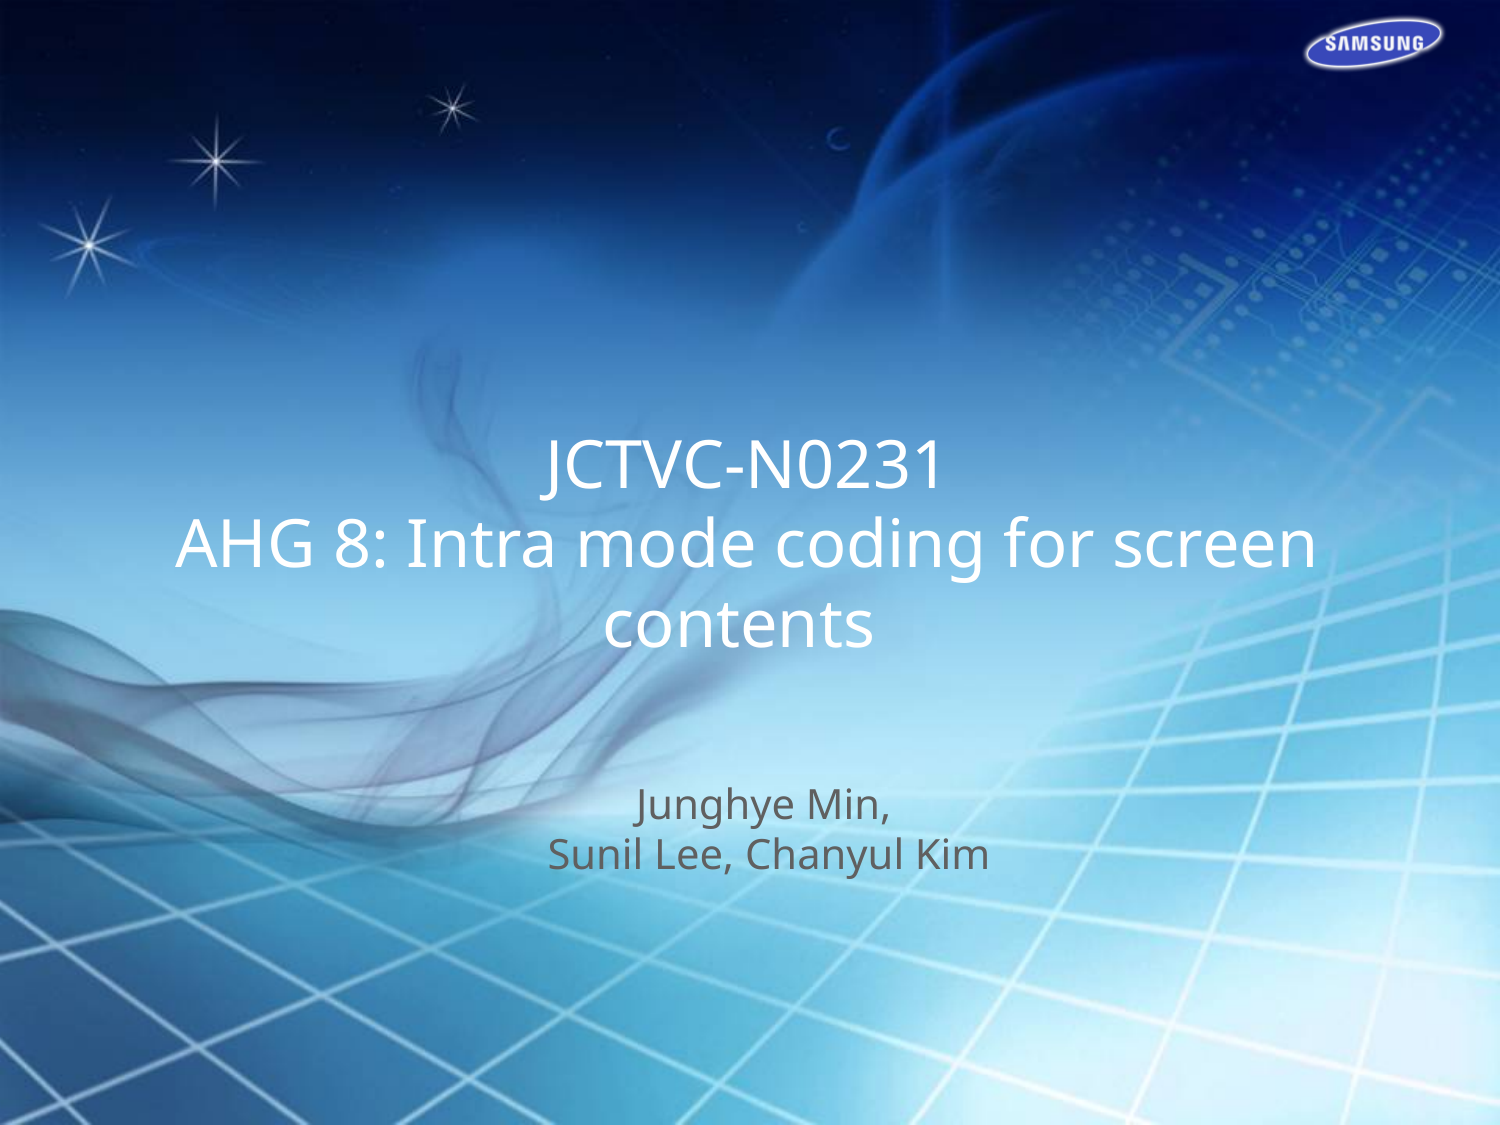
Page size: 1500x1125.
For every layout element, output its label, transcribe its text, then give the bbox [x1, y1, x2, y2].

text_box Junghye Min, Sunil Lee, Chanyul Kim [366, 770, 1172, 886]
text_box JCTVC-N0231 AHG 8: Intra mode coding for screen contents [81, 413, 1415, 669]
picture [0, 0, 1500, 1125]
